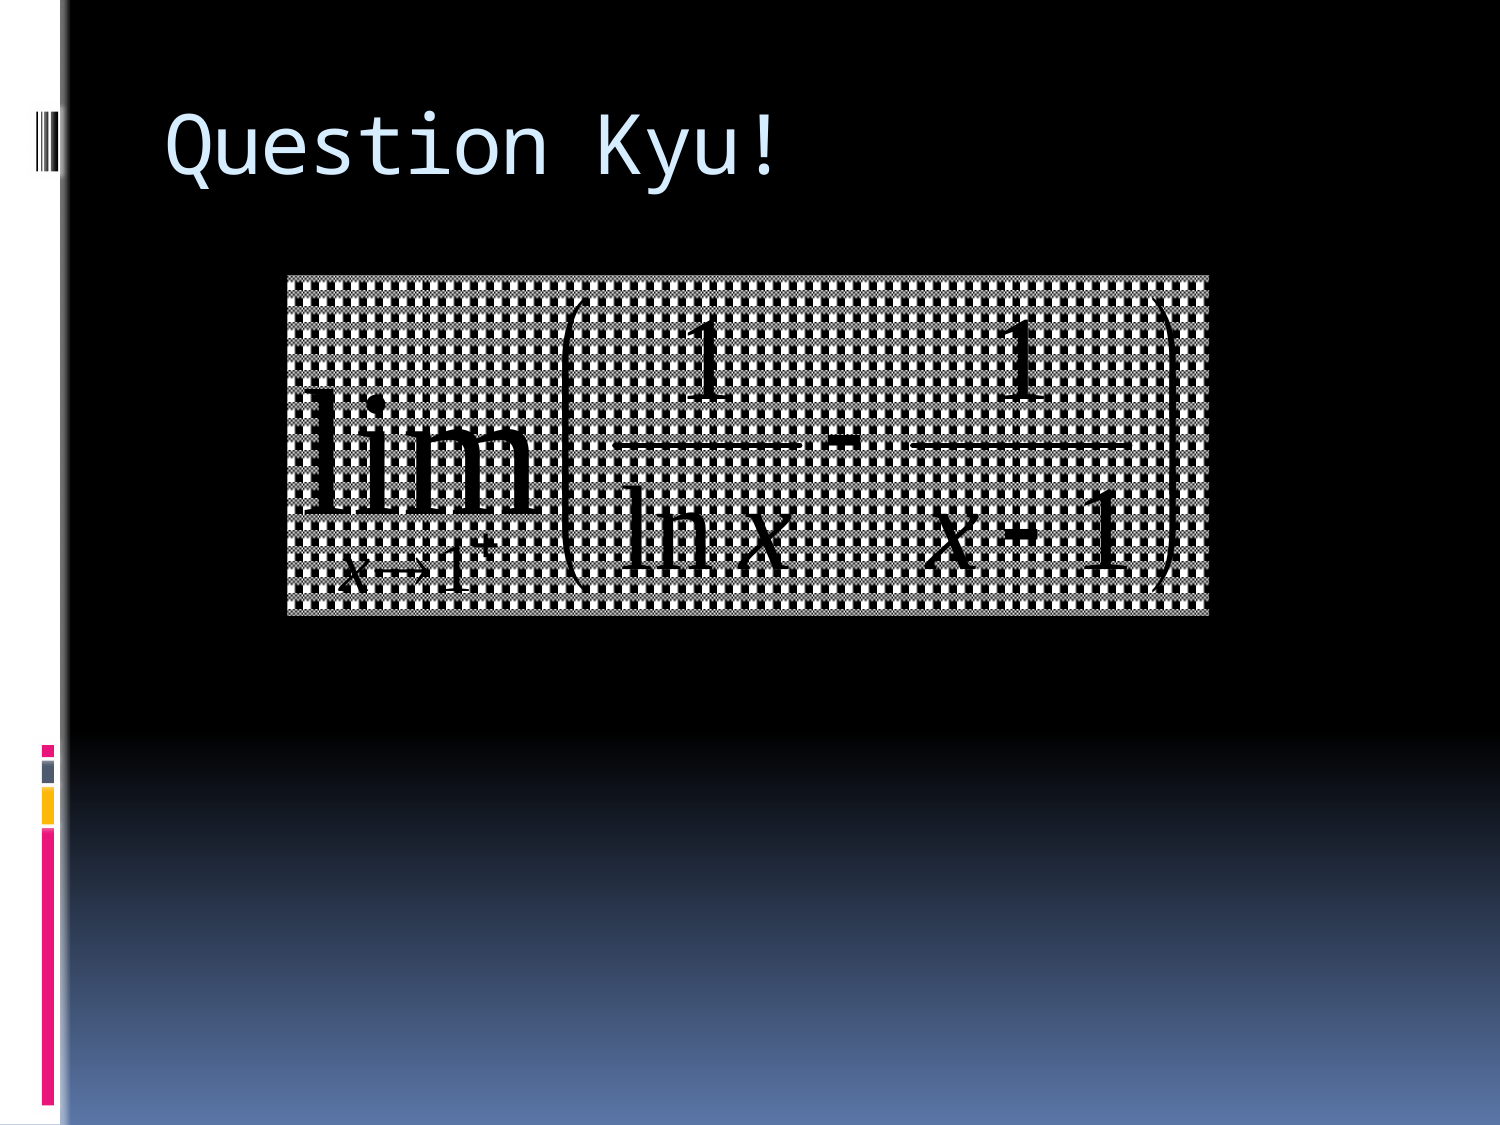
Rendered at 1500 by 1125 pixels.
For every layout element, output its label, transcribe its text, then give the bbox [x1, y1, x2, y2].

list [287, 274, 1210, 617]
title Question Kyu! [150, 83, 1425, 234]
